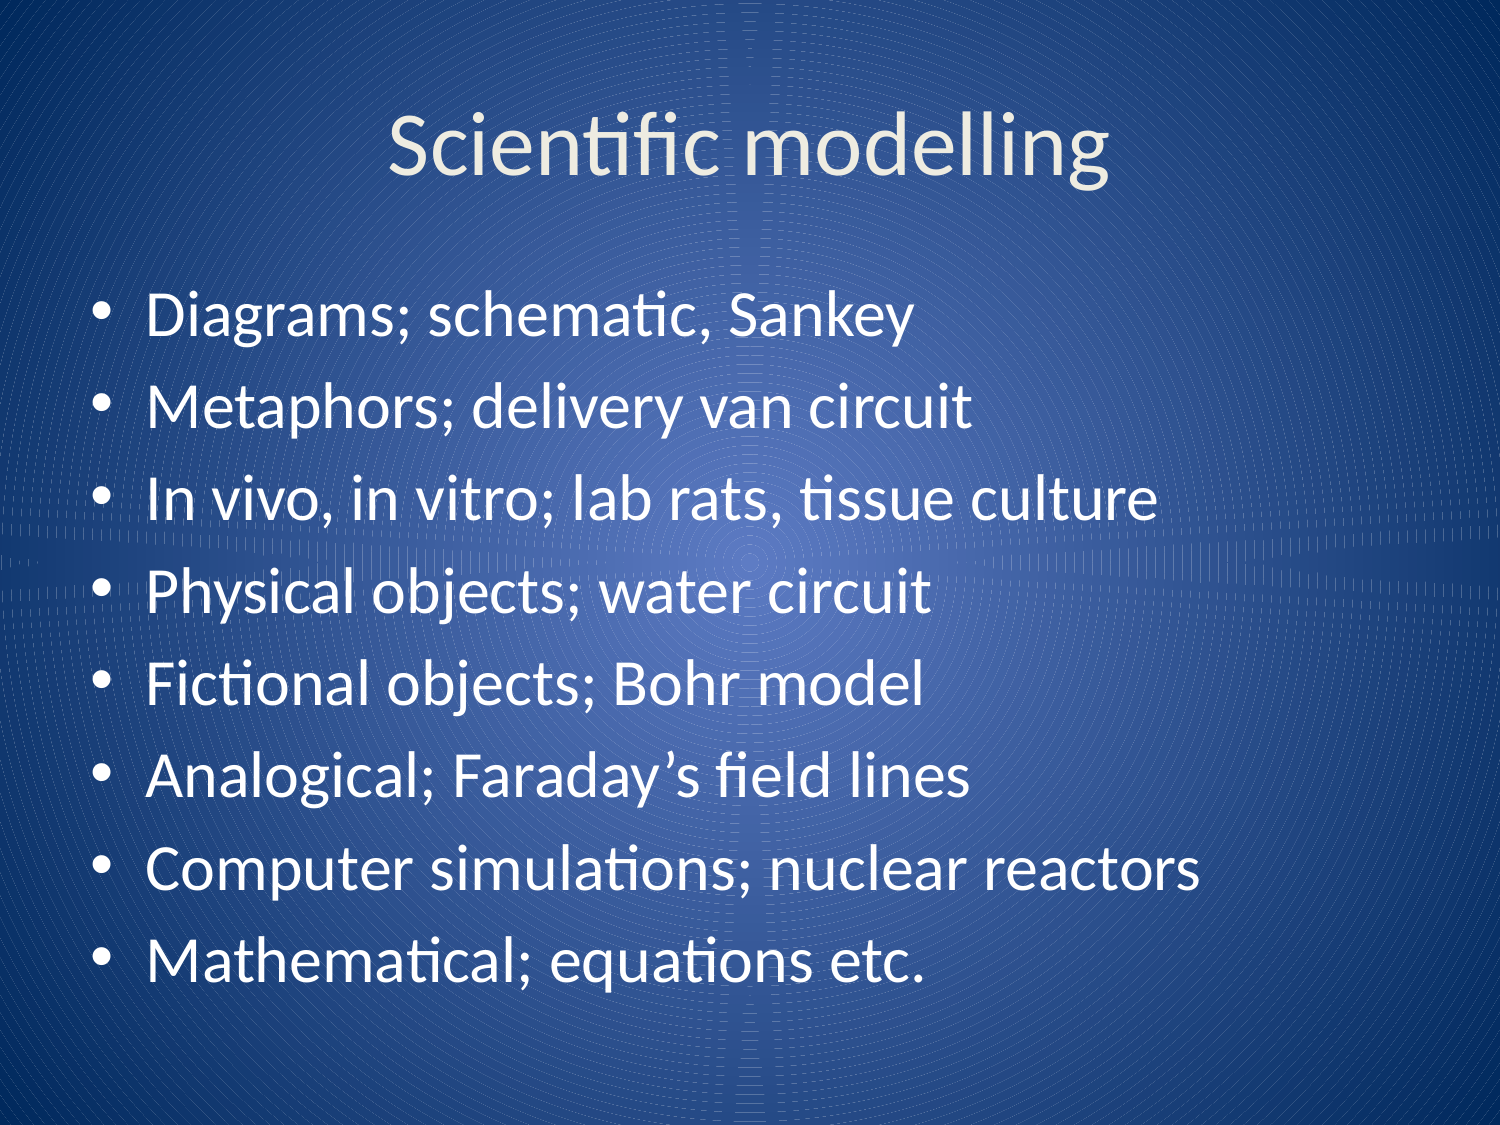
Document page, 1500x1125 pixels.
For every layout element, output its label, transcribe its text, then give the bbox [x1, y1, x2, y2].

list Diagrams; schematic, Sankey Metaphors; delivery van circuit In vivo, in vitro; lab rats, tissue culture Physical objects; water circuit Fictional objects; Bohr model Analogical; Faraday’s field lines Computer simulations; nuclear reactors Mathematical; equations etc. [75, 262, 1425, 1005]
title Scientific modelling [75, 45, 1425, 233]
